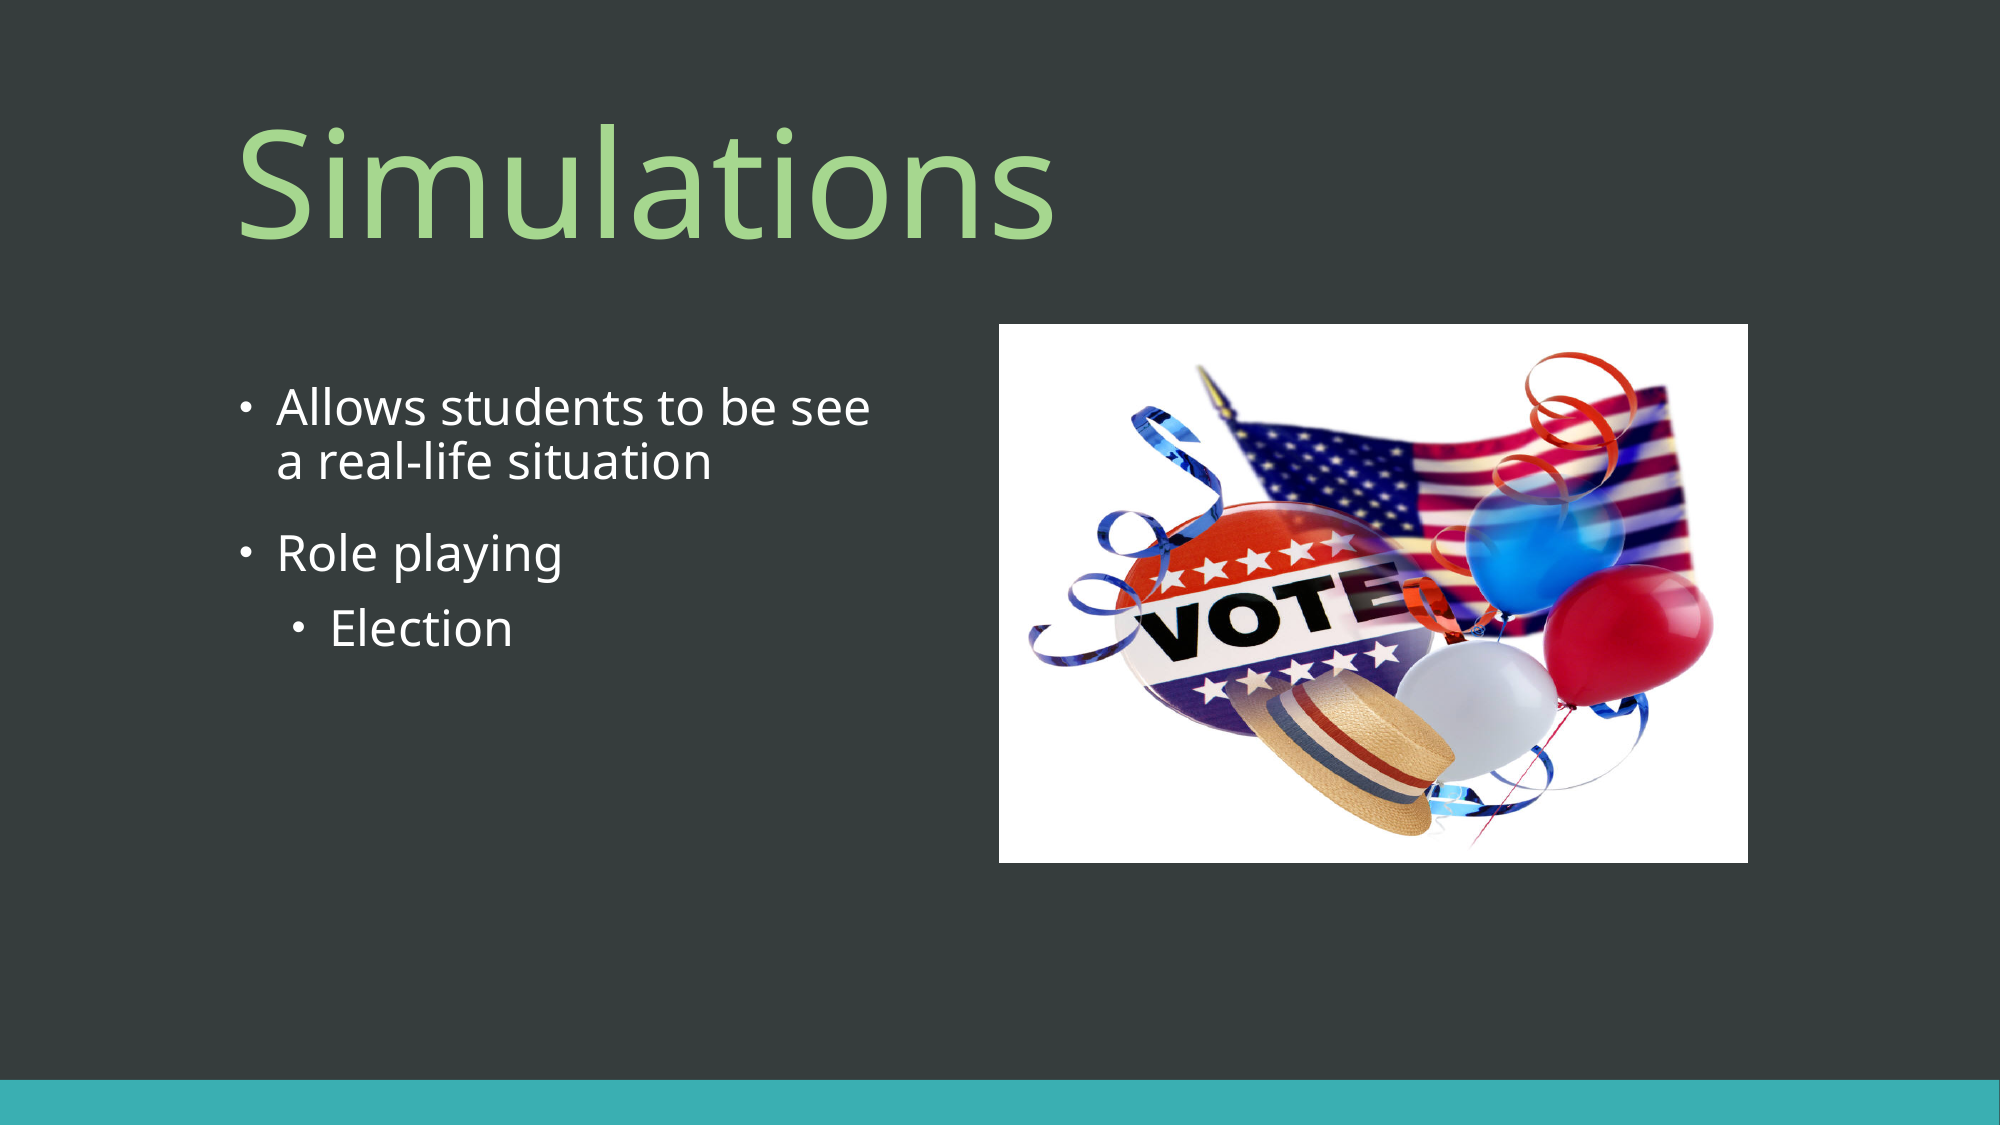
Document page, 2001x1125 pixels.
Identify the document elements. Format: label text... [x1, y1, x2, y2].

picture [999, 324, 1748, 863]
title Simulations [219, 76, 1780, 279]
list Allows students to be see a real-life situation Role playing Election [216, 375, 917, 963]
